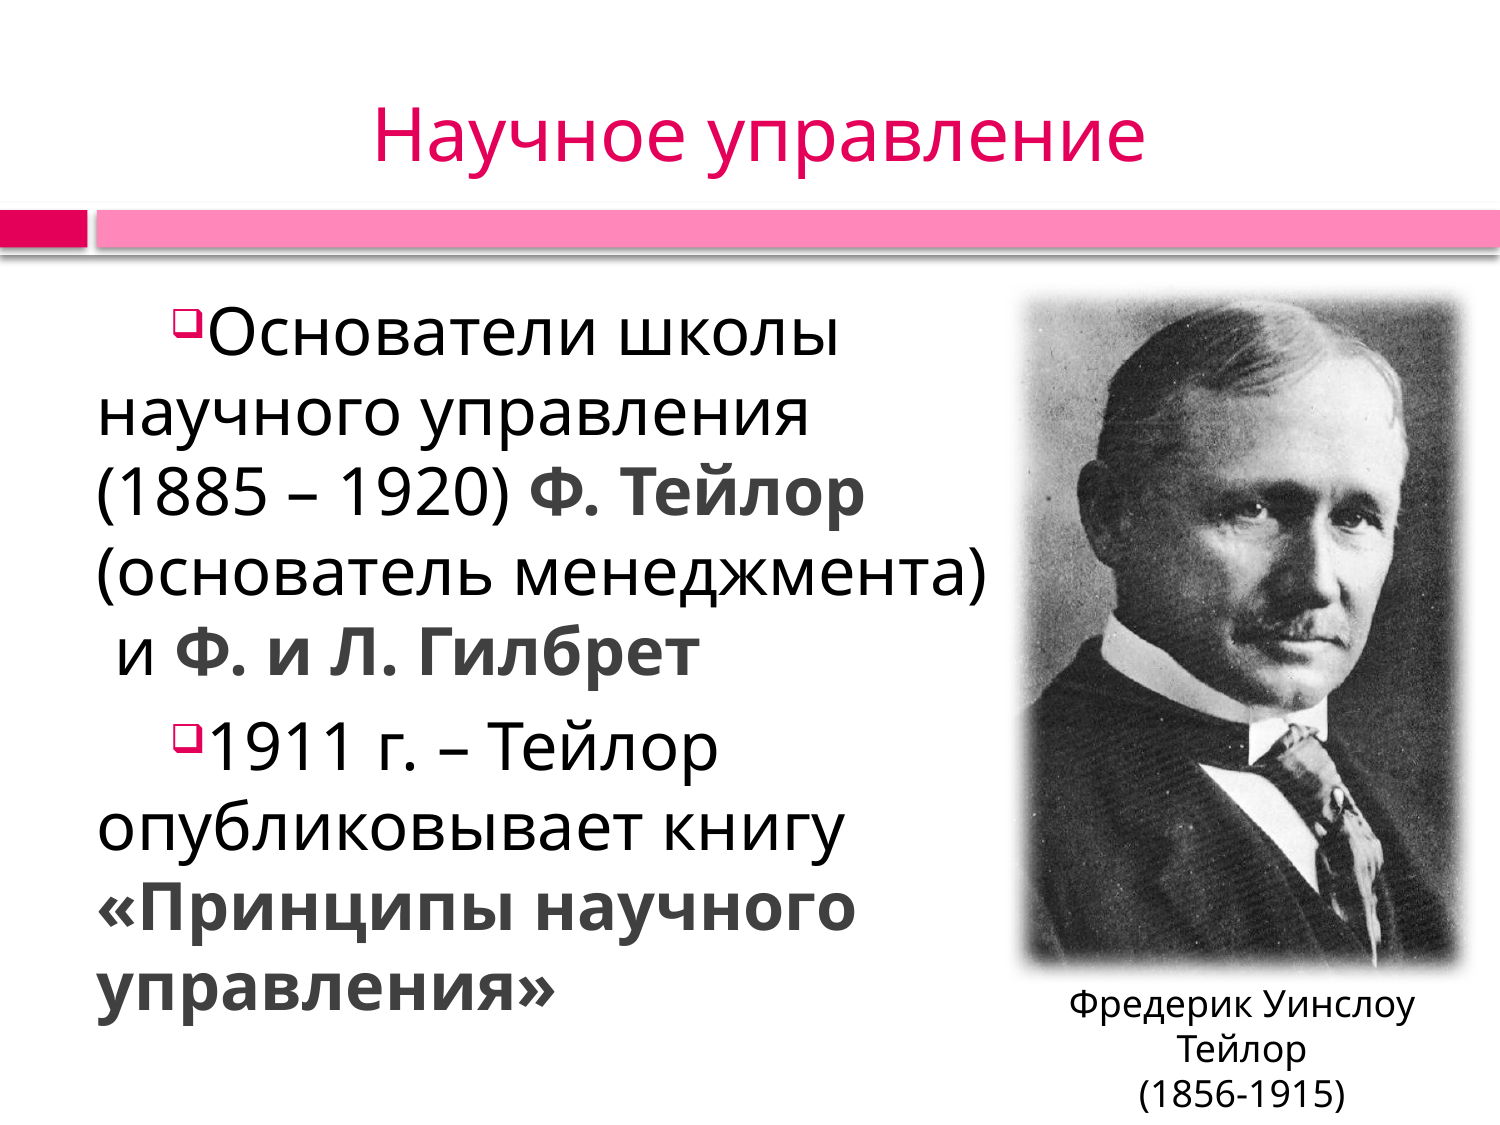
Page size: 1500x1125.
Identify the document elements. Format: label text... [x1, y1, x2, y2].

picture [1006, 280, 1477, 985]
list Основатели школы научного управления (1885 – 1920) Ф. Тейлор (основатель менеджмента) и Ф. и Л. Гилбрет 1911 г. – Тейлор опубликовывает книгу «Принципы научного управления» [82, 281, 1007, 1086]
title Научное управление [100, 95, 1438, 258]
text_box Фредерик Уинслоу Тейлор (1856-1915) [1007, 994, 1477, 1123]
